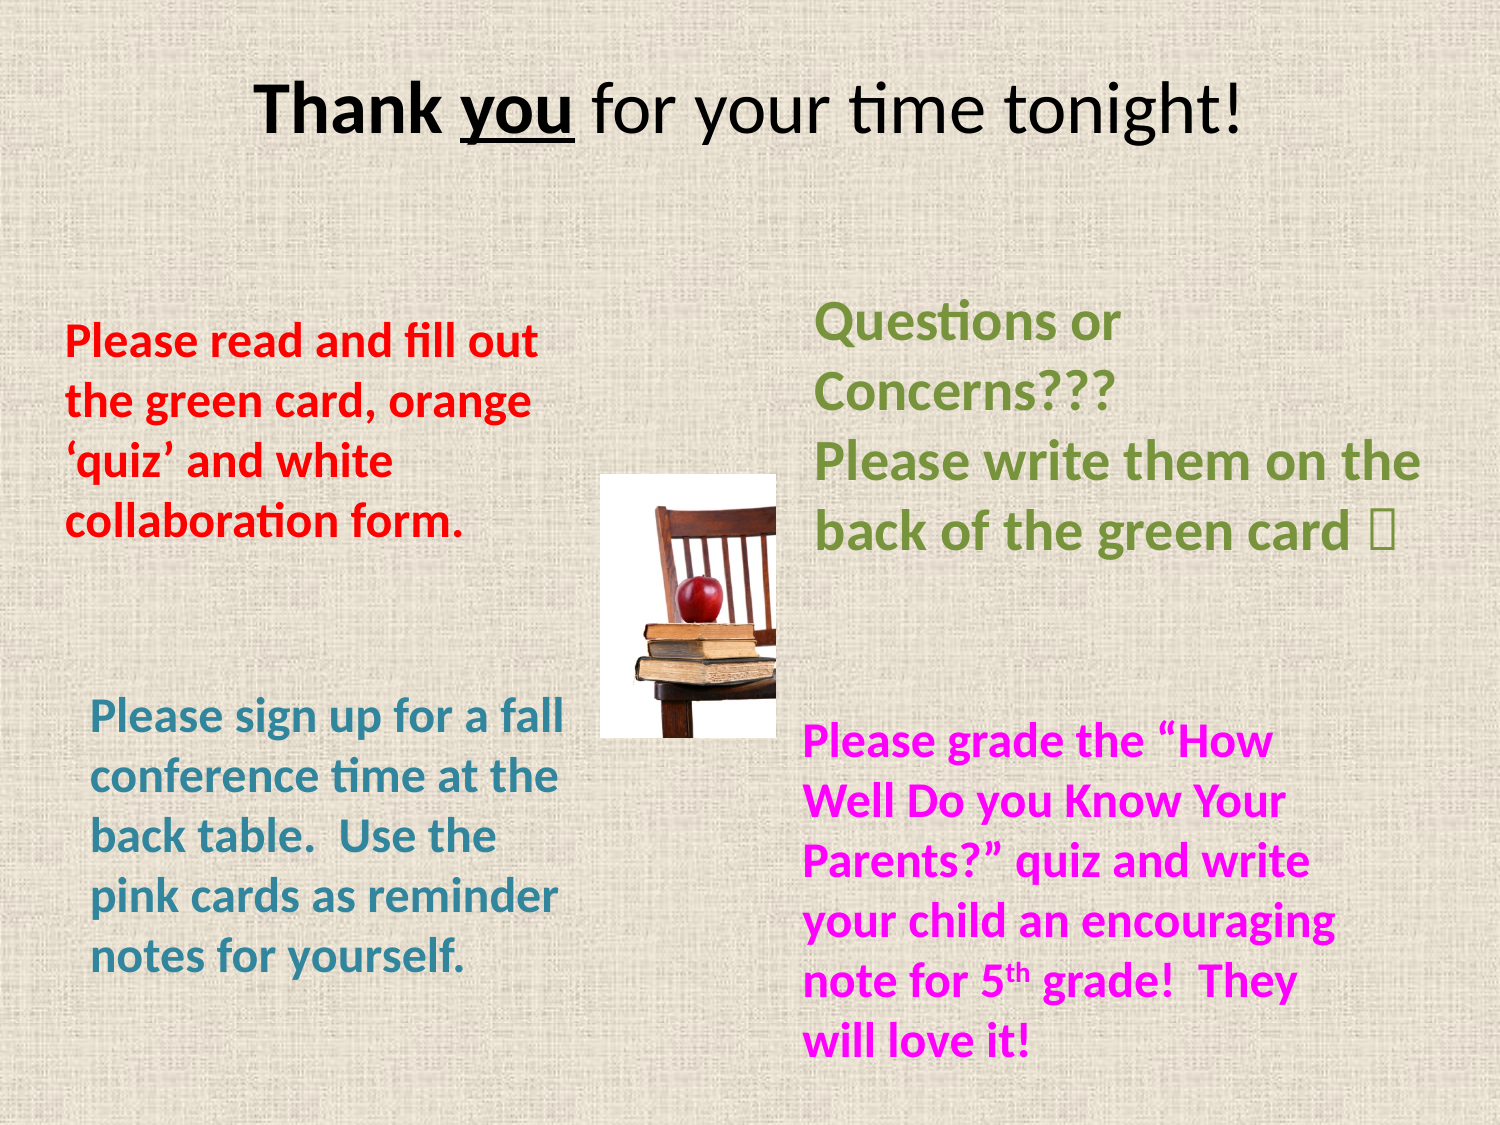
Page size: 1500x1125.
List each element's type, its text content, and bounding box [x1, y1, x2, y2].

title Thank you for your time tonight! [75, 50, 1425, 238]
text_box Questions or Concerns??? Please write them on the back of the green card  [800, 274, 1438, 570]
text_box Please sign up for a fall conference time at the back table. Use the pink cards as reminder notes for yourself. [74, 674, 600, 990]
text_box Please read and fill out the green card, orange ‘quiz’ and white collaboration form. [49, 299, 588, 555]
picture [599, 474, 776, 738]
text_box Please grade the “How Well Do you Know Your Parents?” quiz and write your child an encouraging note for 5th grade! They will love it! [787, 699, 1375, 1075]
